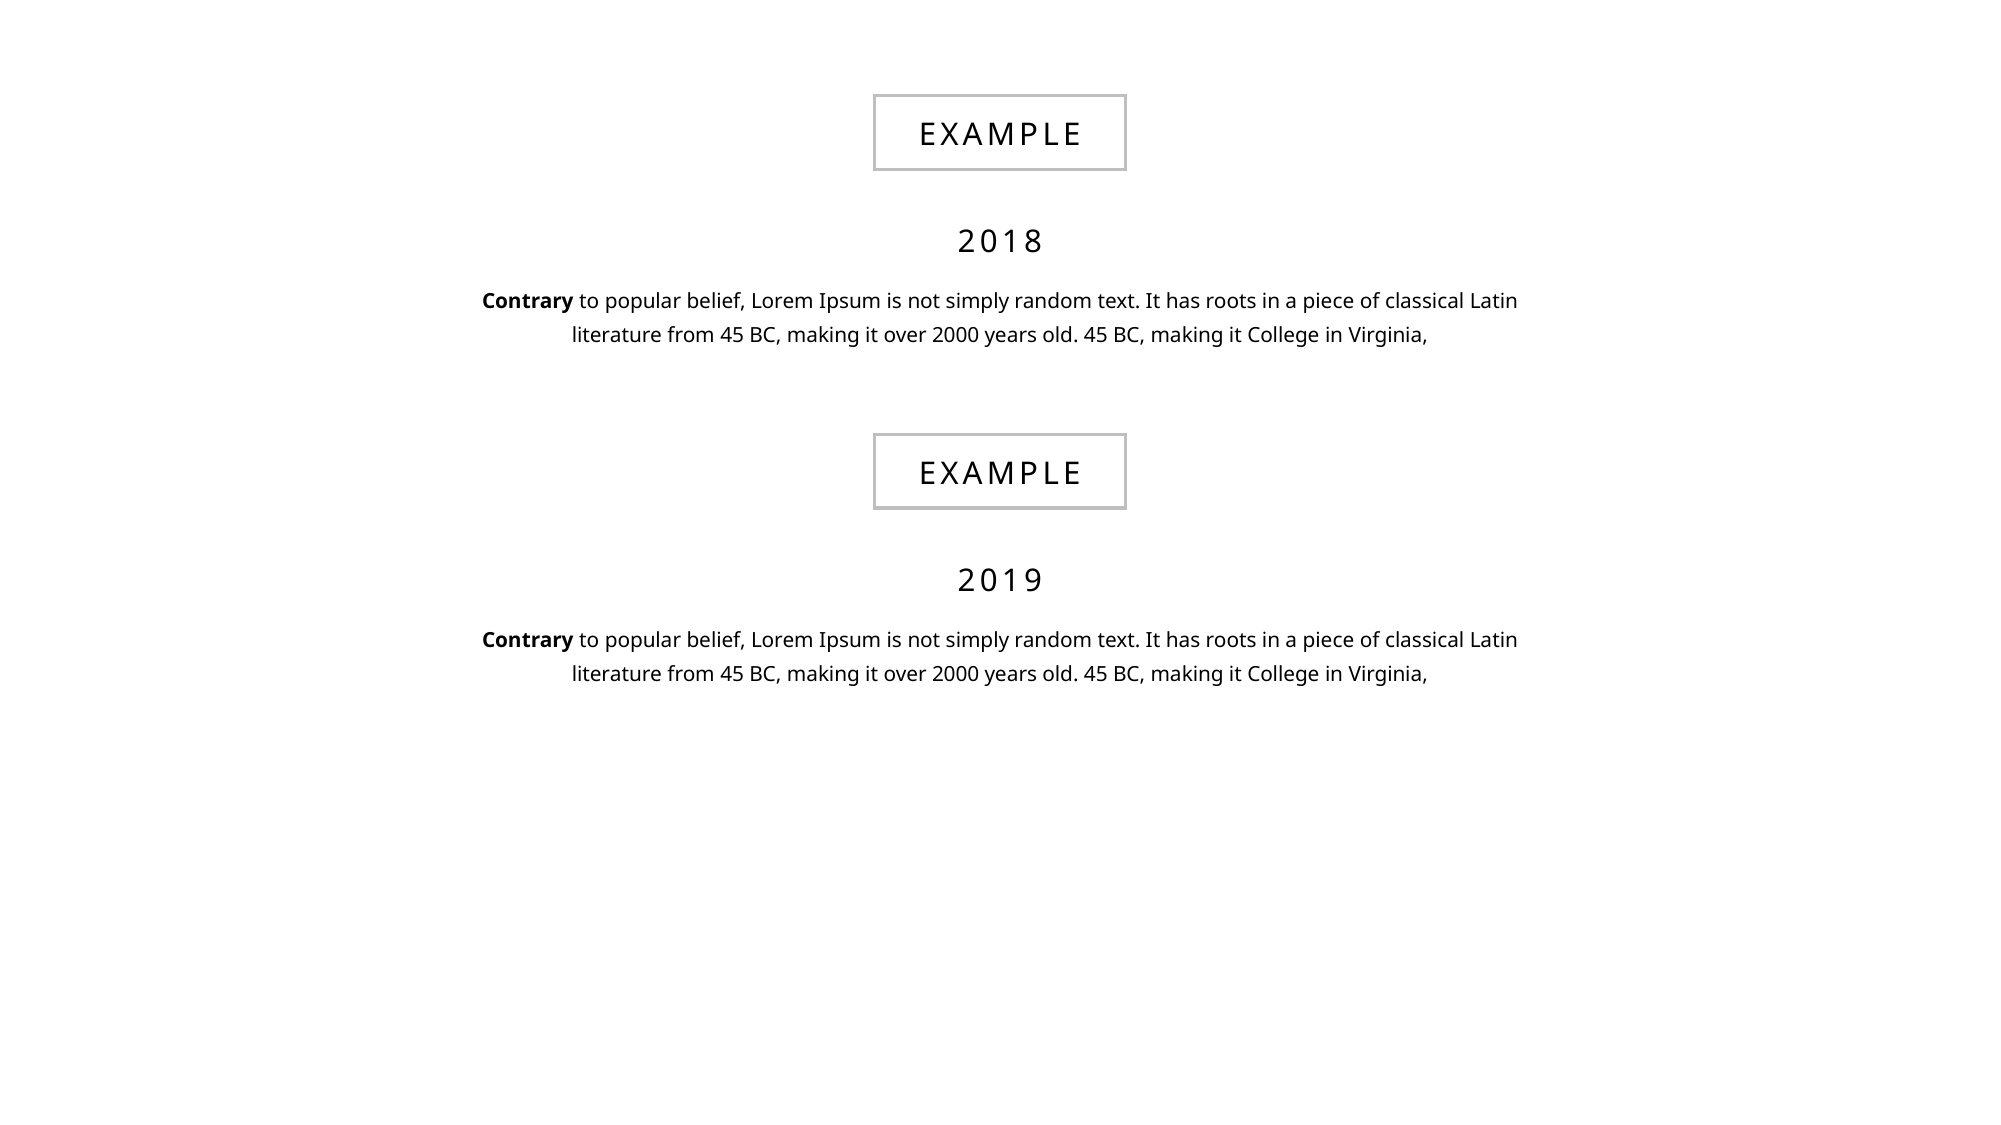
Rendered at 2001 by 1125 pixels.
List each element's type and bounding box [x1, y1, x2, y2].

text_box [466, 95, 1534, 352]
text_box [466, 434, 1534, 691]
